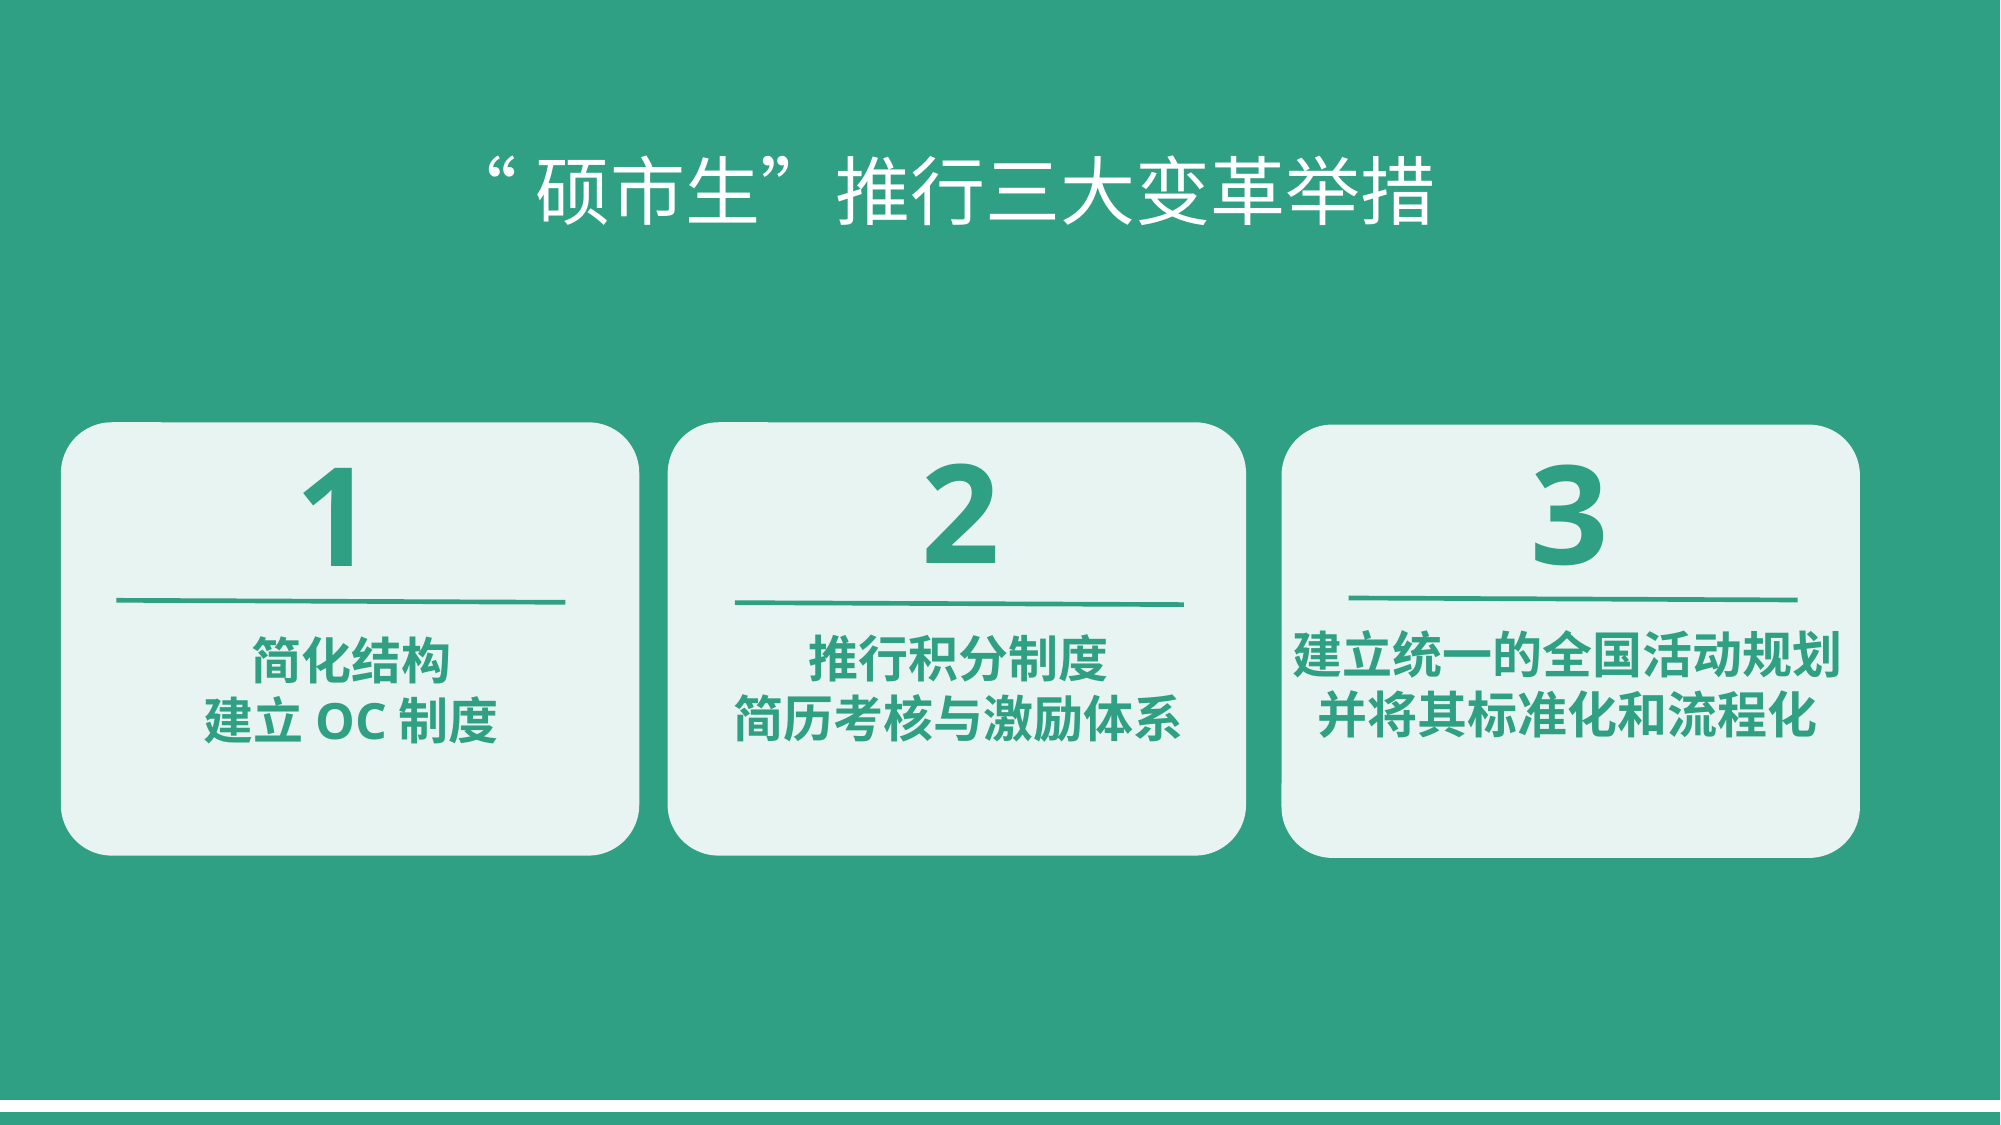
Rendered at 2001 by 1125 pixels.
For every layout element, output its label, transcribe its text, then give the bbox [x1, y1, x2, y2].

text_box [1821, 424, 1861, 615]
text_box 推行积分制度 简历考核与激励体系 [707, 619, 1210, 864]
text_box 3 [1318, 420, 1821, 664]
text_box “硕市生”推行三大变革举措 [427, 101, 2000, 181]
text_box [587, 421, 641, 855]
text_box [1280, 425, 1318, 615]
text_box 简化结构 建立OC制度 [100, 621, 603, 866]
text_box [59, 429, 100, 856]
text_box 建立统一的全国活动规划 并将其标准化和流程化 [1244, 615, 1890, 860]
text_box [666, 422, 709, 856]
text_box 1 [83, 421, 587, 665]
text_box 2 [709, 418, 1212, 663]
text_box [1210, 424, 1248, 855]
